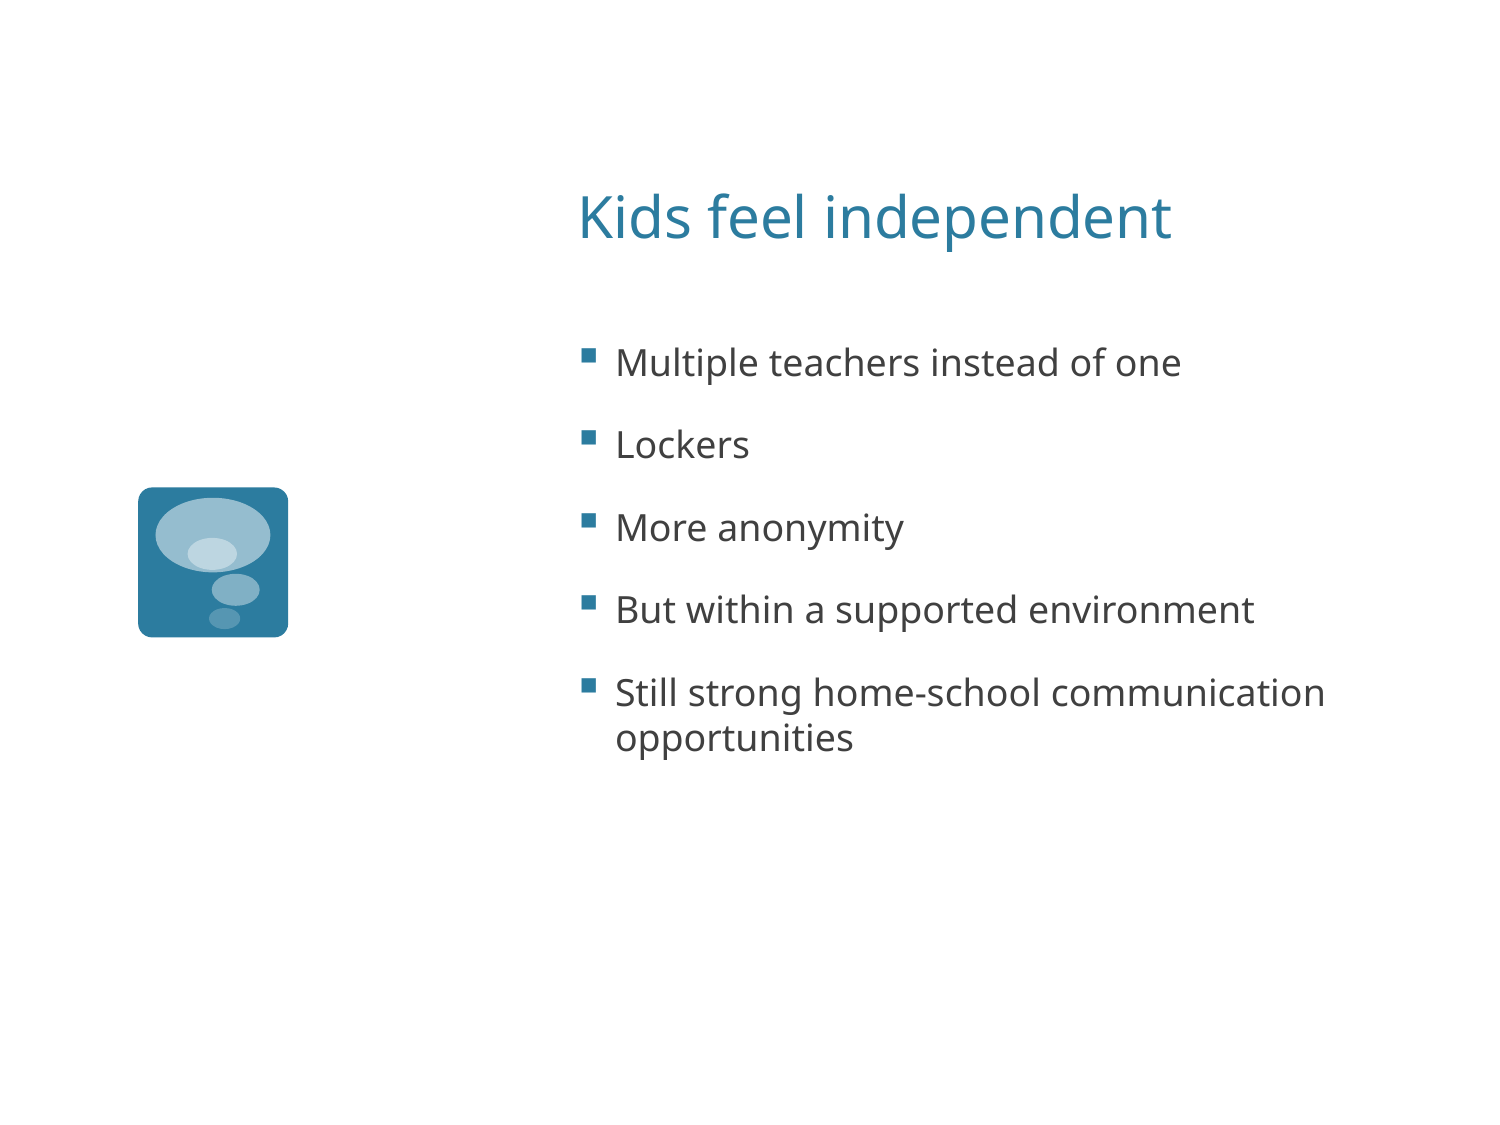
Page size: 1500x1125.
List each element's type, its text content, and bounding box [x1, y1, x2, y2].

title Kids feel independent [562, 112, 1375, 258]
list Multiple teachers instead of one Lockers More anonymity But within a supported environment Still strong home-school communication opportunities [562, 331, 1374, 1005]
